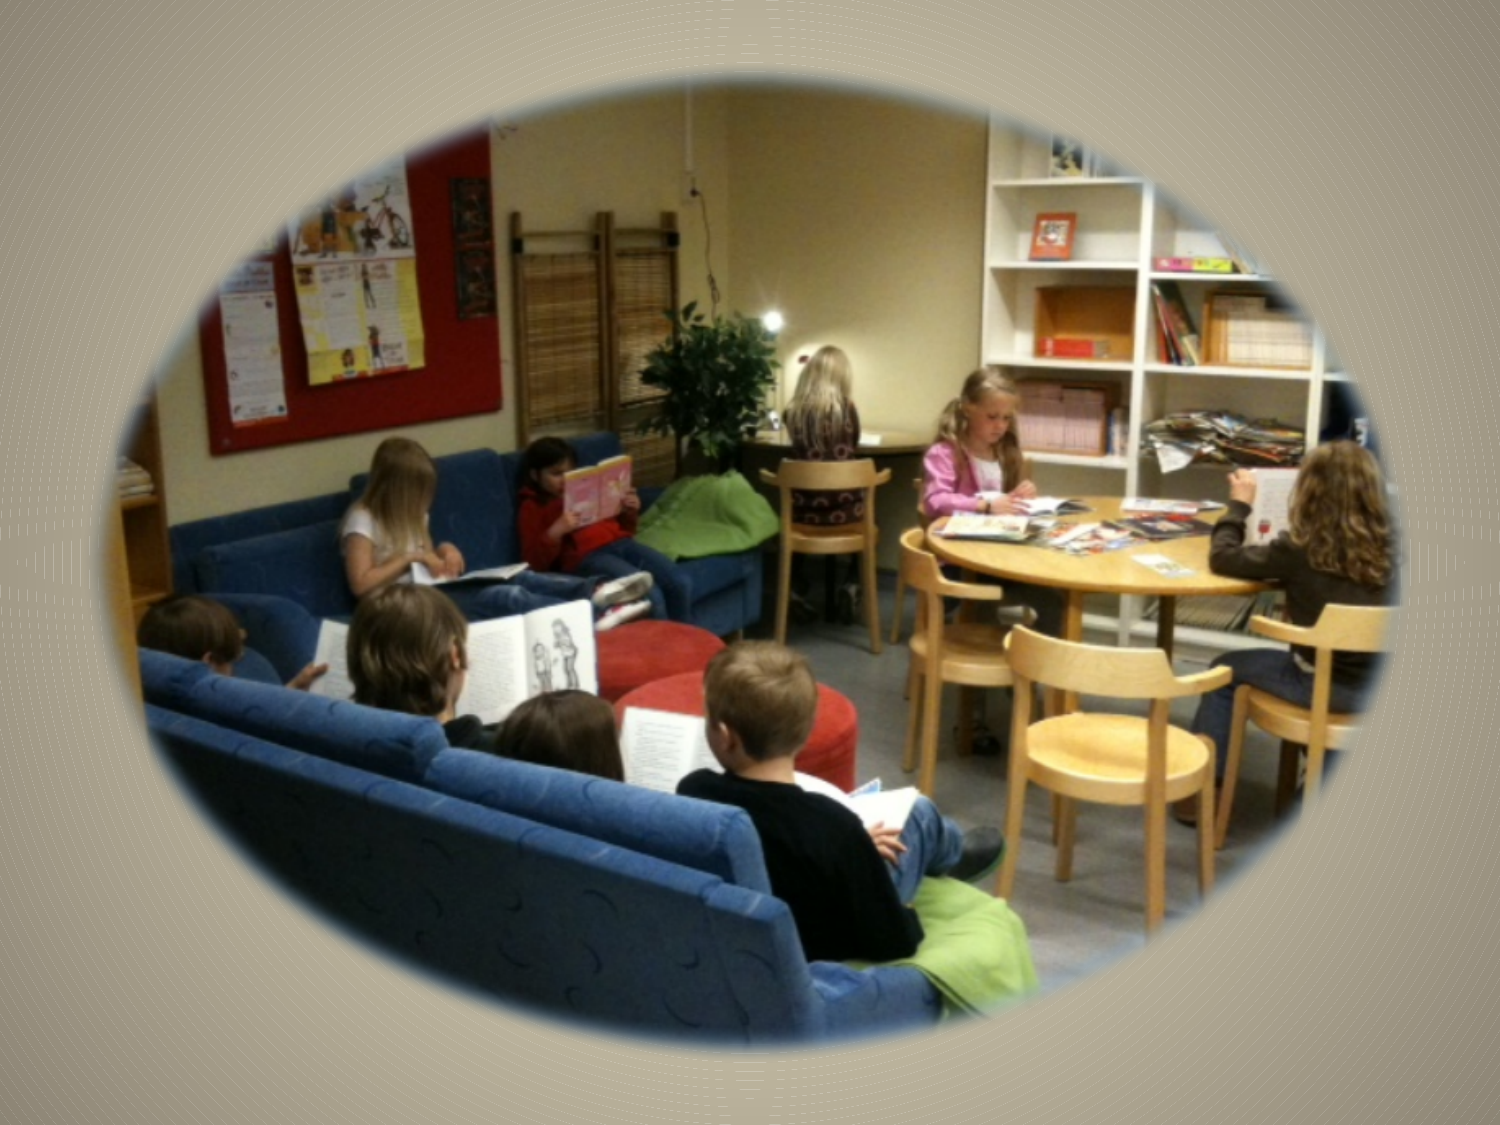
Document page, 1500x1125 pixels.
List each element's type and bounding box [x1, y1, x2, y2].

picture [83, 62, 1417, 1063]
